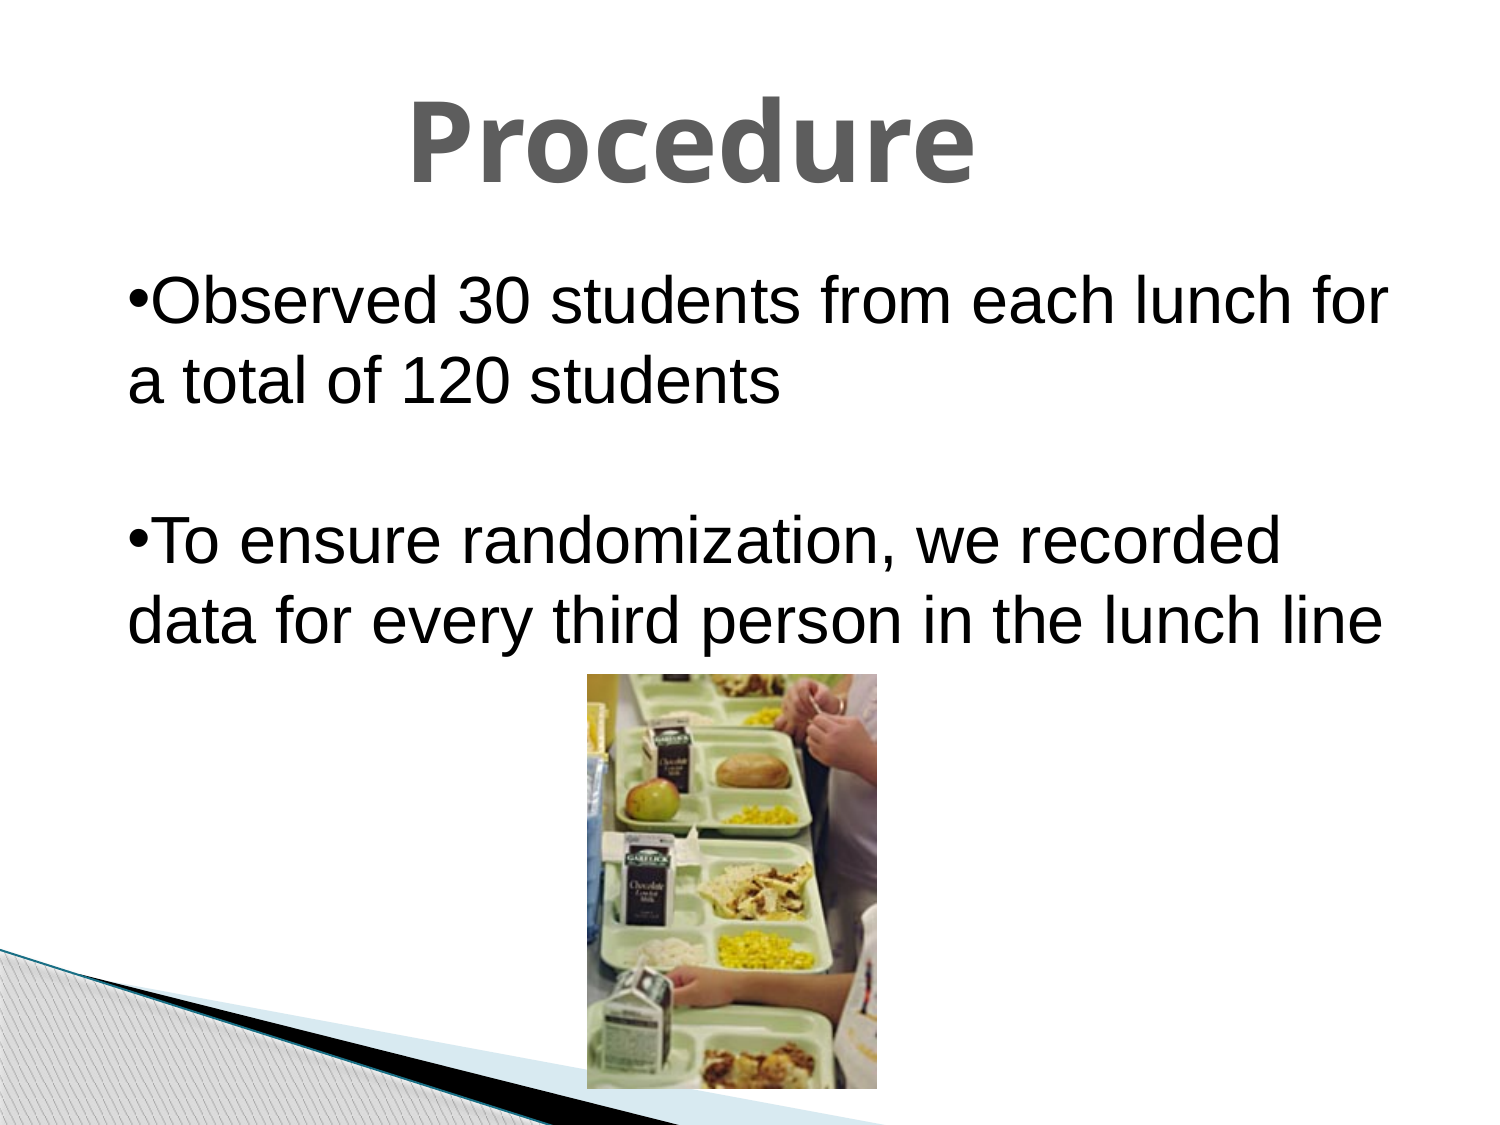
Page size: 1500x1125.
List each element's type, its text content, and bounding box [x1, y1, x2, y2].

text_box Procedure [389, 62, 994, 213]
text_box Observed 30 students from each lunch for a total of 120 students To ensure randomization, we recorded data for every third person in the lunch line [112, 249, 1413, 745]
picture [587, 674, 877, 1090]
